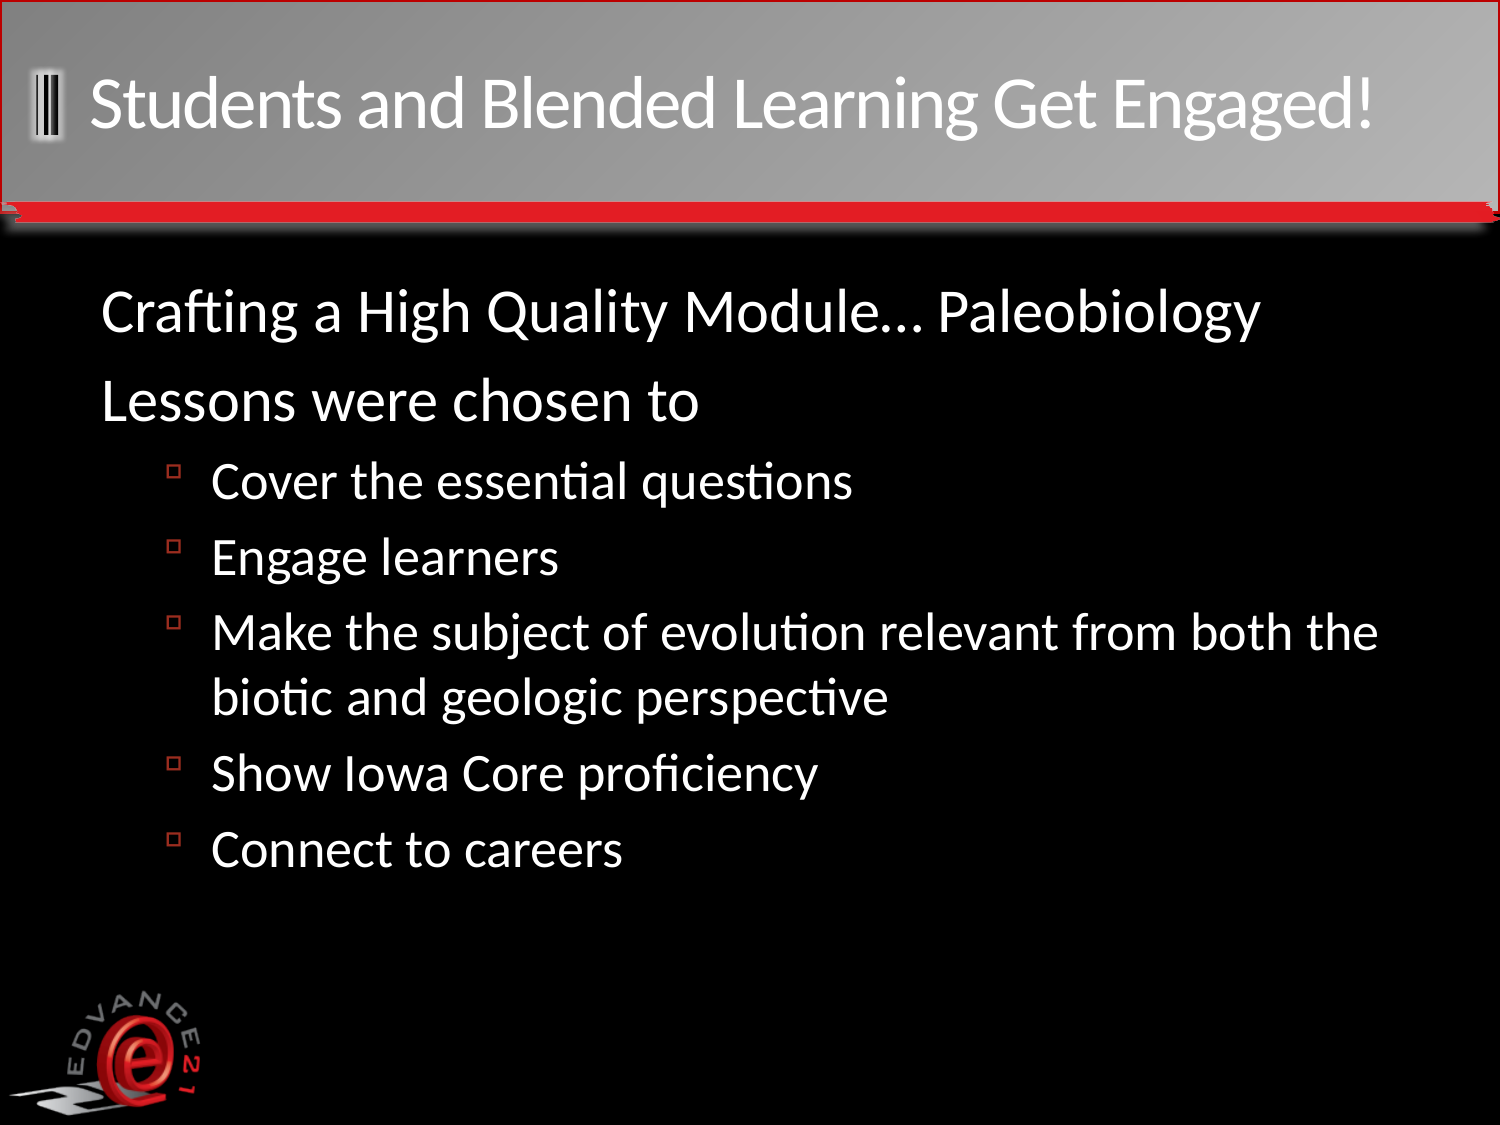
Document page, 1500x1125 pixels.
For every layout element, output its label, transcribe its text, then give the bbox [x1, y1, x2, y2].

title Students and Blended Learning Get Engaged! [75, 46, 1425, 188]
list Crafting a High Quality Module… Paleobiology Lessons were chosen to Cover the essential questions Engage learners Make the subject of evolution relevant from both the biotic and geologic perspective Show Iowa Core proficiency Connect to careers [75, 262, 1425, 1043]
picture [0, 983, 225, 1125]
picture [0, 199, 1500, 225]
